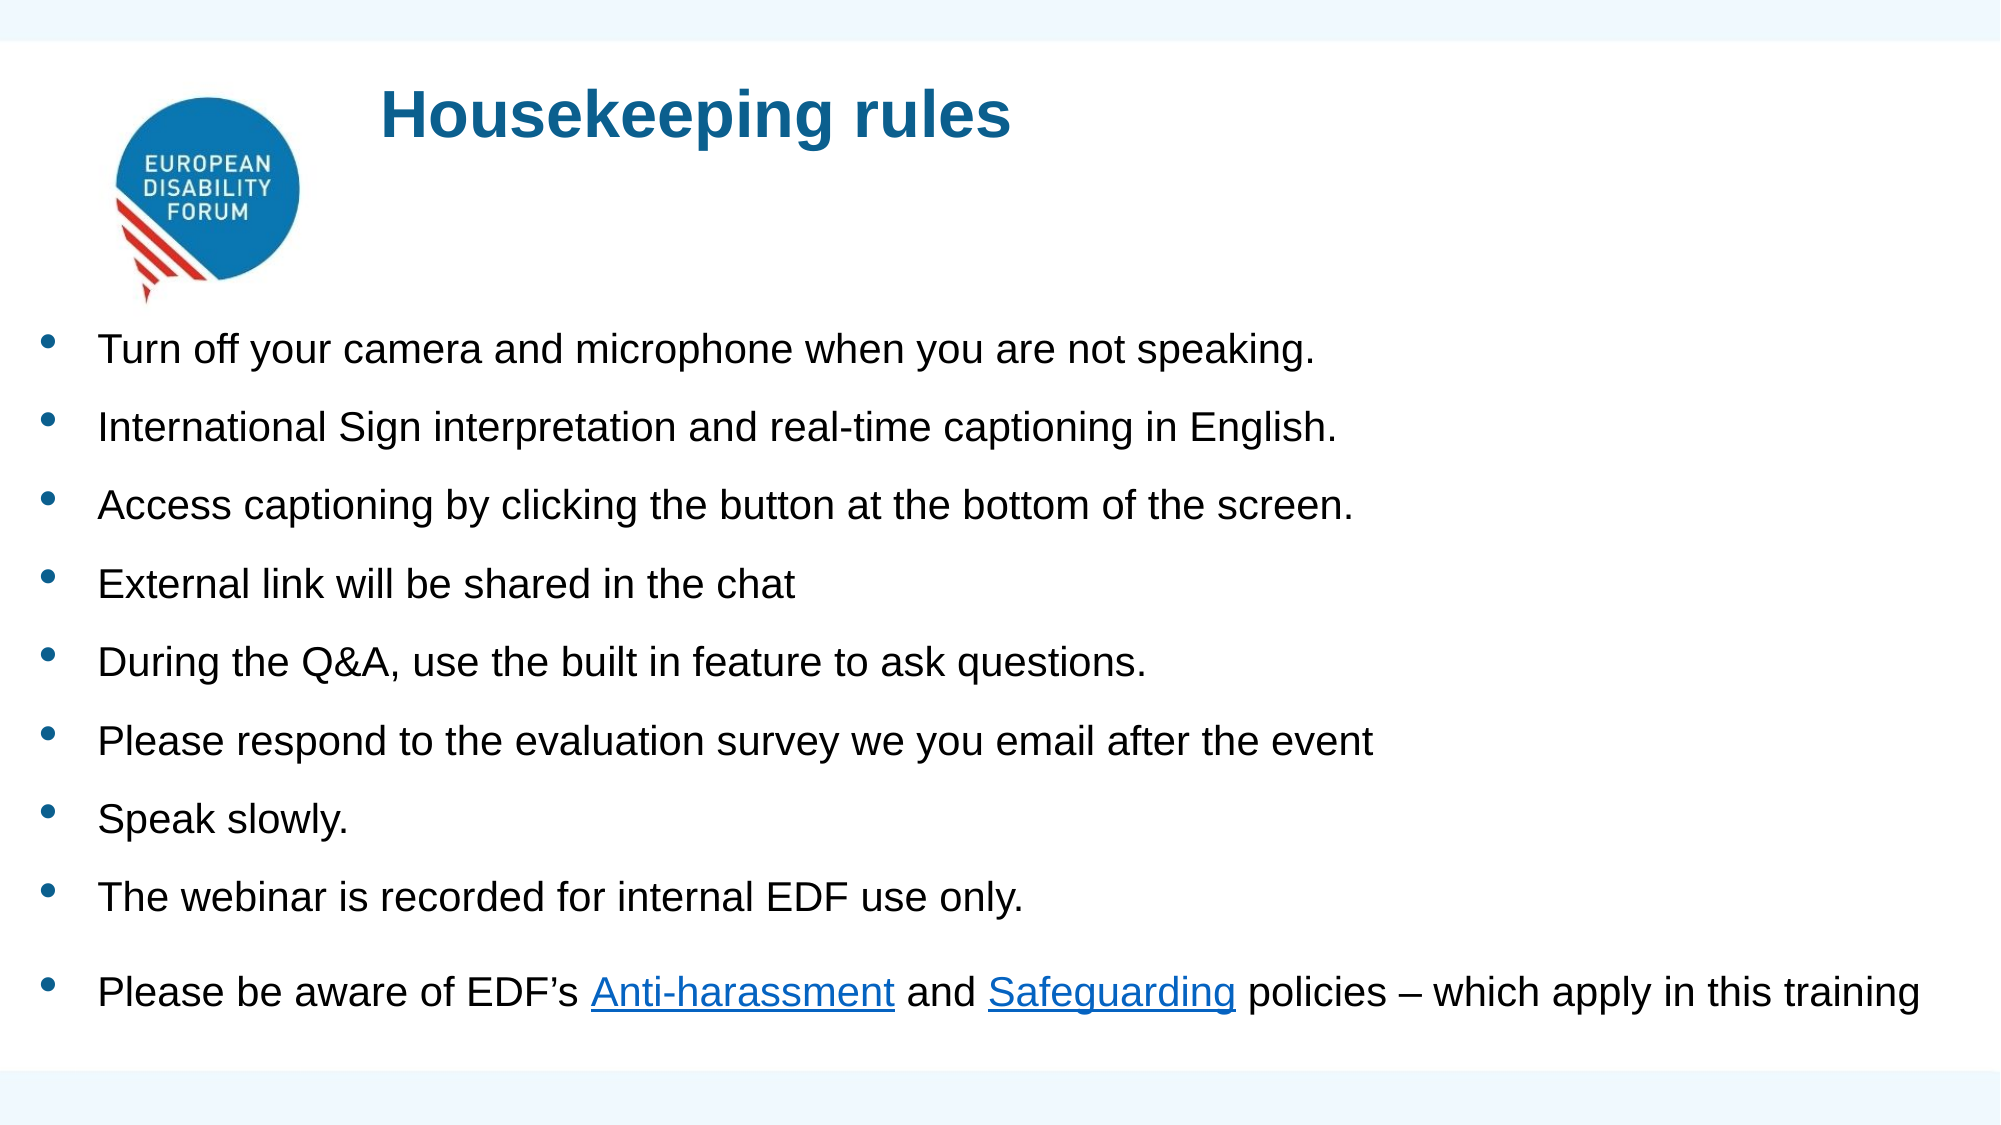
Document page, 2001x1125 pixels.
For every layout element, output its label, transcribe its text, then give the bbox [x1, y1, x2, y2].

picture [0, 0, 2000, 1125]
list Turn off your camera and microphone when you are not speaking. International Sign interpretation and real-time captioning in English. Access captioning by clicking the button at the bottom of the screen. External link will be shared in the chat During the Q&A, use the built in feature to ask questions. Please respond to the evaluation survey we you email after the event Speak slowly. The webinar is recorded for internal EDF use only. Please be aware of EDF’s Anti-harassment and Safeguarding policies – which apply in this training [26, 306, 2000, 966]
list Housekeeping rules [365, 63, 1928, 172]
